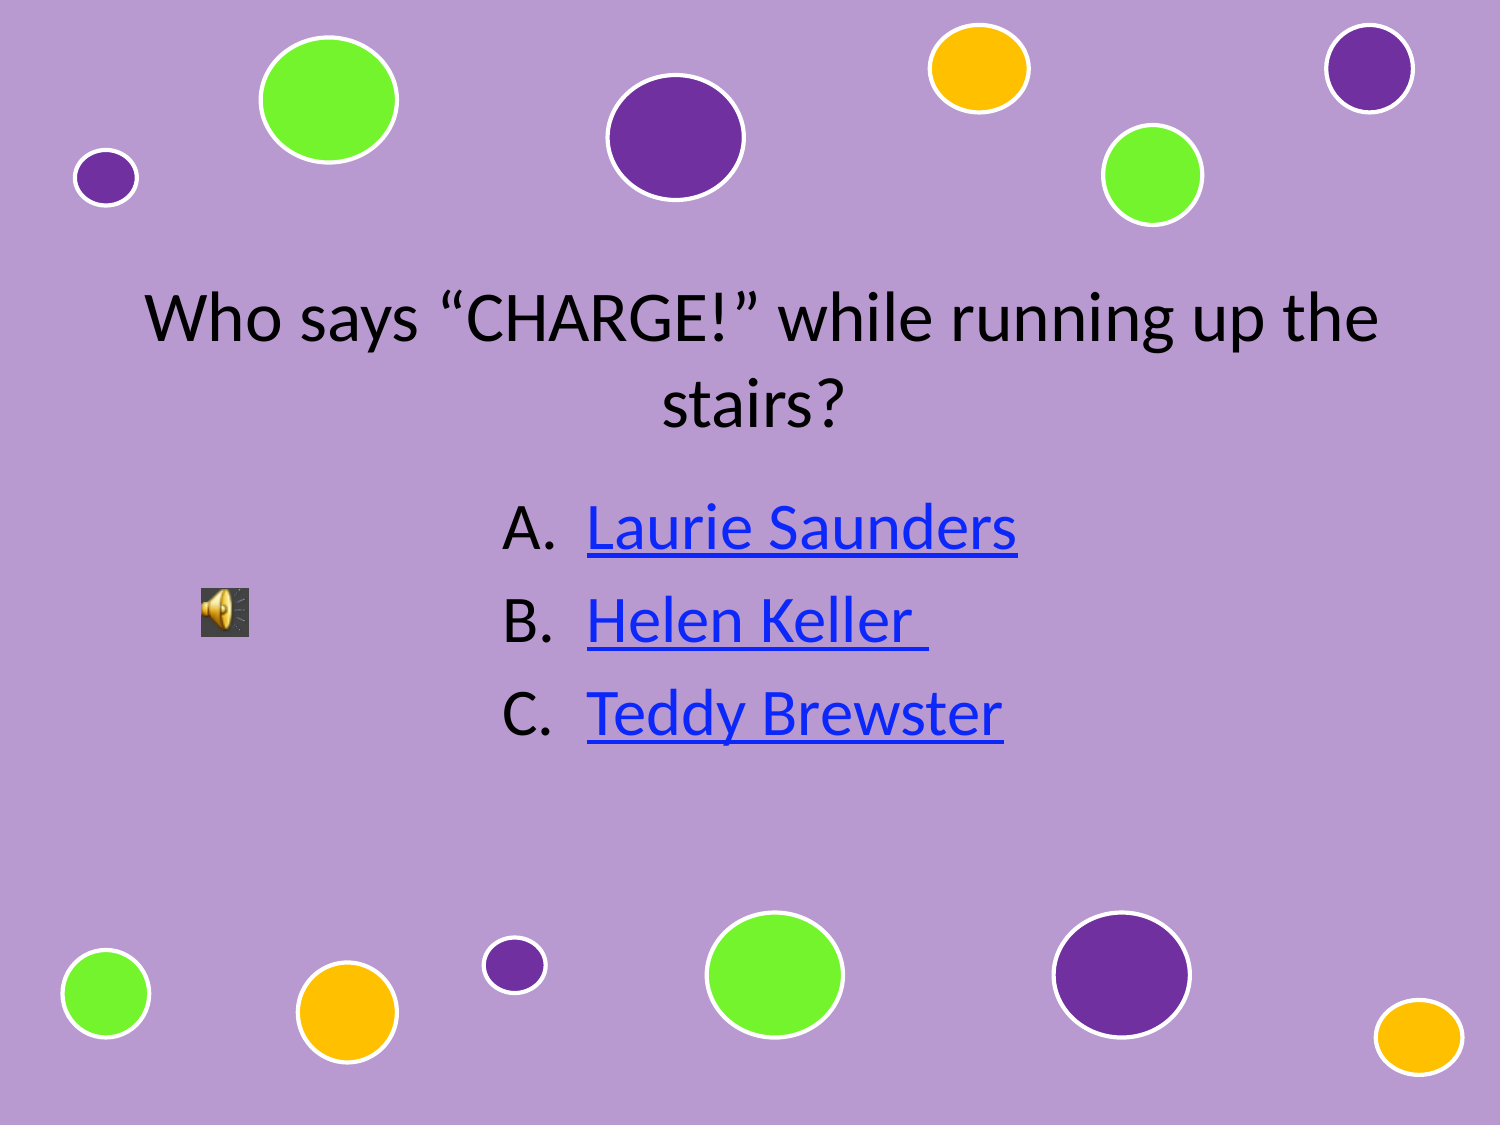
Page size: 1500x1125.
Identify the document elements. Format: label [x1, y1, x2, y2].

picture [199, 587, 251, 638]
text_box [62, 24, 1463, 1076]
